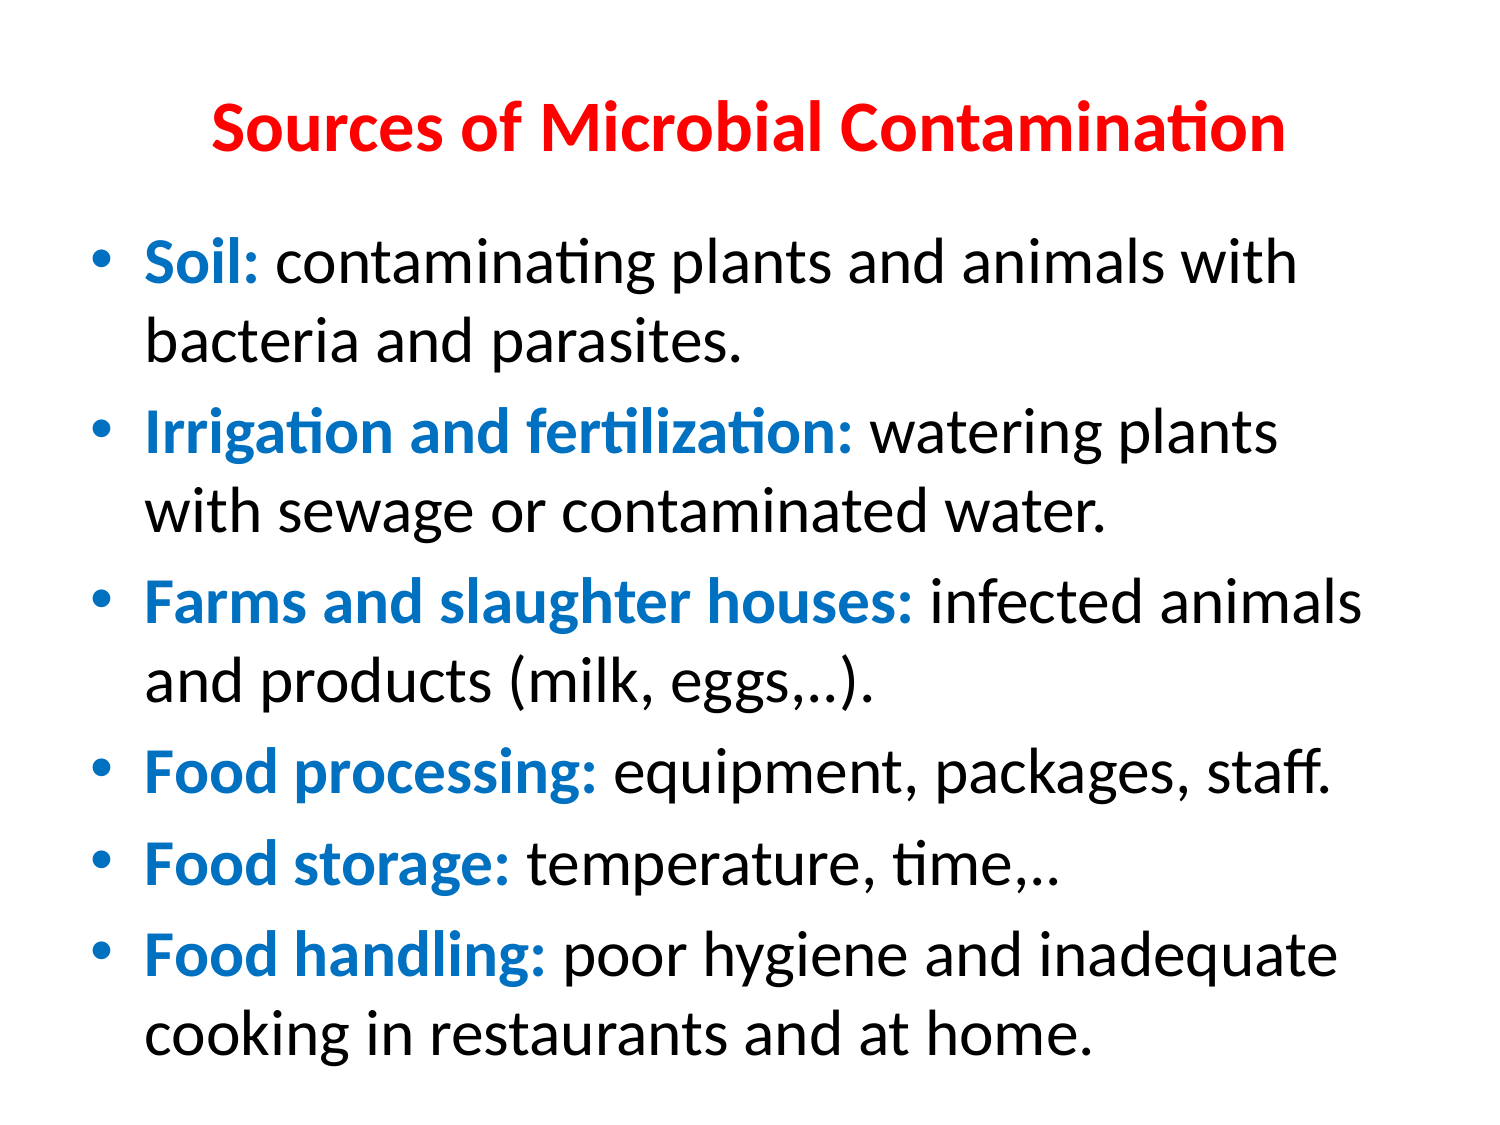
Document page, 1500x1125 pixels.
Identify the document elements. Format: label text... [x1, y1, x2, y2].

title Sources of Microbial Contamination [75, 45, 1425, 200]
list Soil: contaminating plants and animals with bacteria and parasites. Irrigation and fertilization: watering plants with sewage or contaminated water. Farms and slaughter houses: infected animals and products (milk, eggs,..). Food processing: equipment, packages, staff. Food storage: temperature, time,.. Food handling: poor hygiene and inadequate cooking in restaurants and at home. [75, 210, 1425, 1079]
